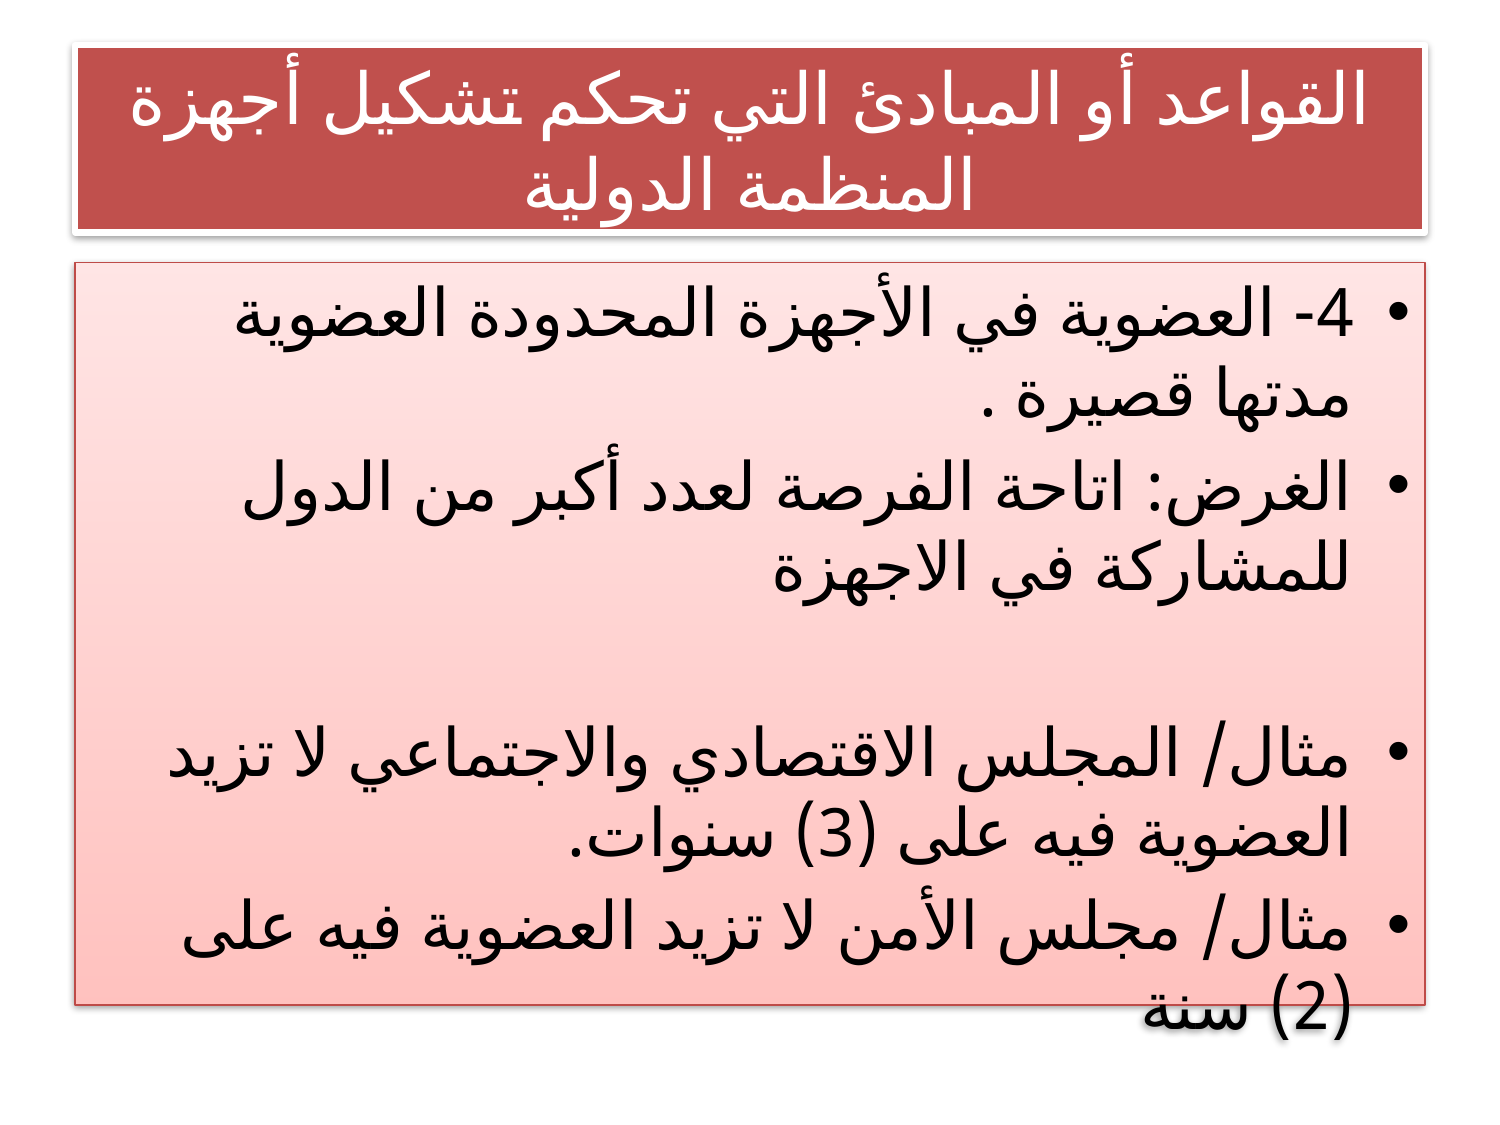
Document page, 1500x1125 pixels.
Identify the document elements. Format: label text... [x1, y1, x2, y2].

list 4- العضوية في الأجهزة المحدودة العضوية مدتها قصيرة . الغرض: اتاحة الفرصة لعدد أكبر من الدول للمشاركة في الاجهزة مثال/ المجلس الاقتصادي والاجتماعي لا تزيد العضوية فيه على (3) سنوات. مثال/ مجلس الأمن لا تزيد العضوية فيه على (2) سنة [74, 262, 1426, 1006]
title القواعد أو المبادئ التي تحكم تشكيل أجهزة المنظمة الدولية [72, 42, 1428, 236]
